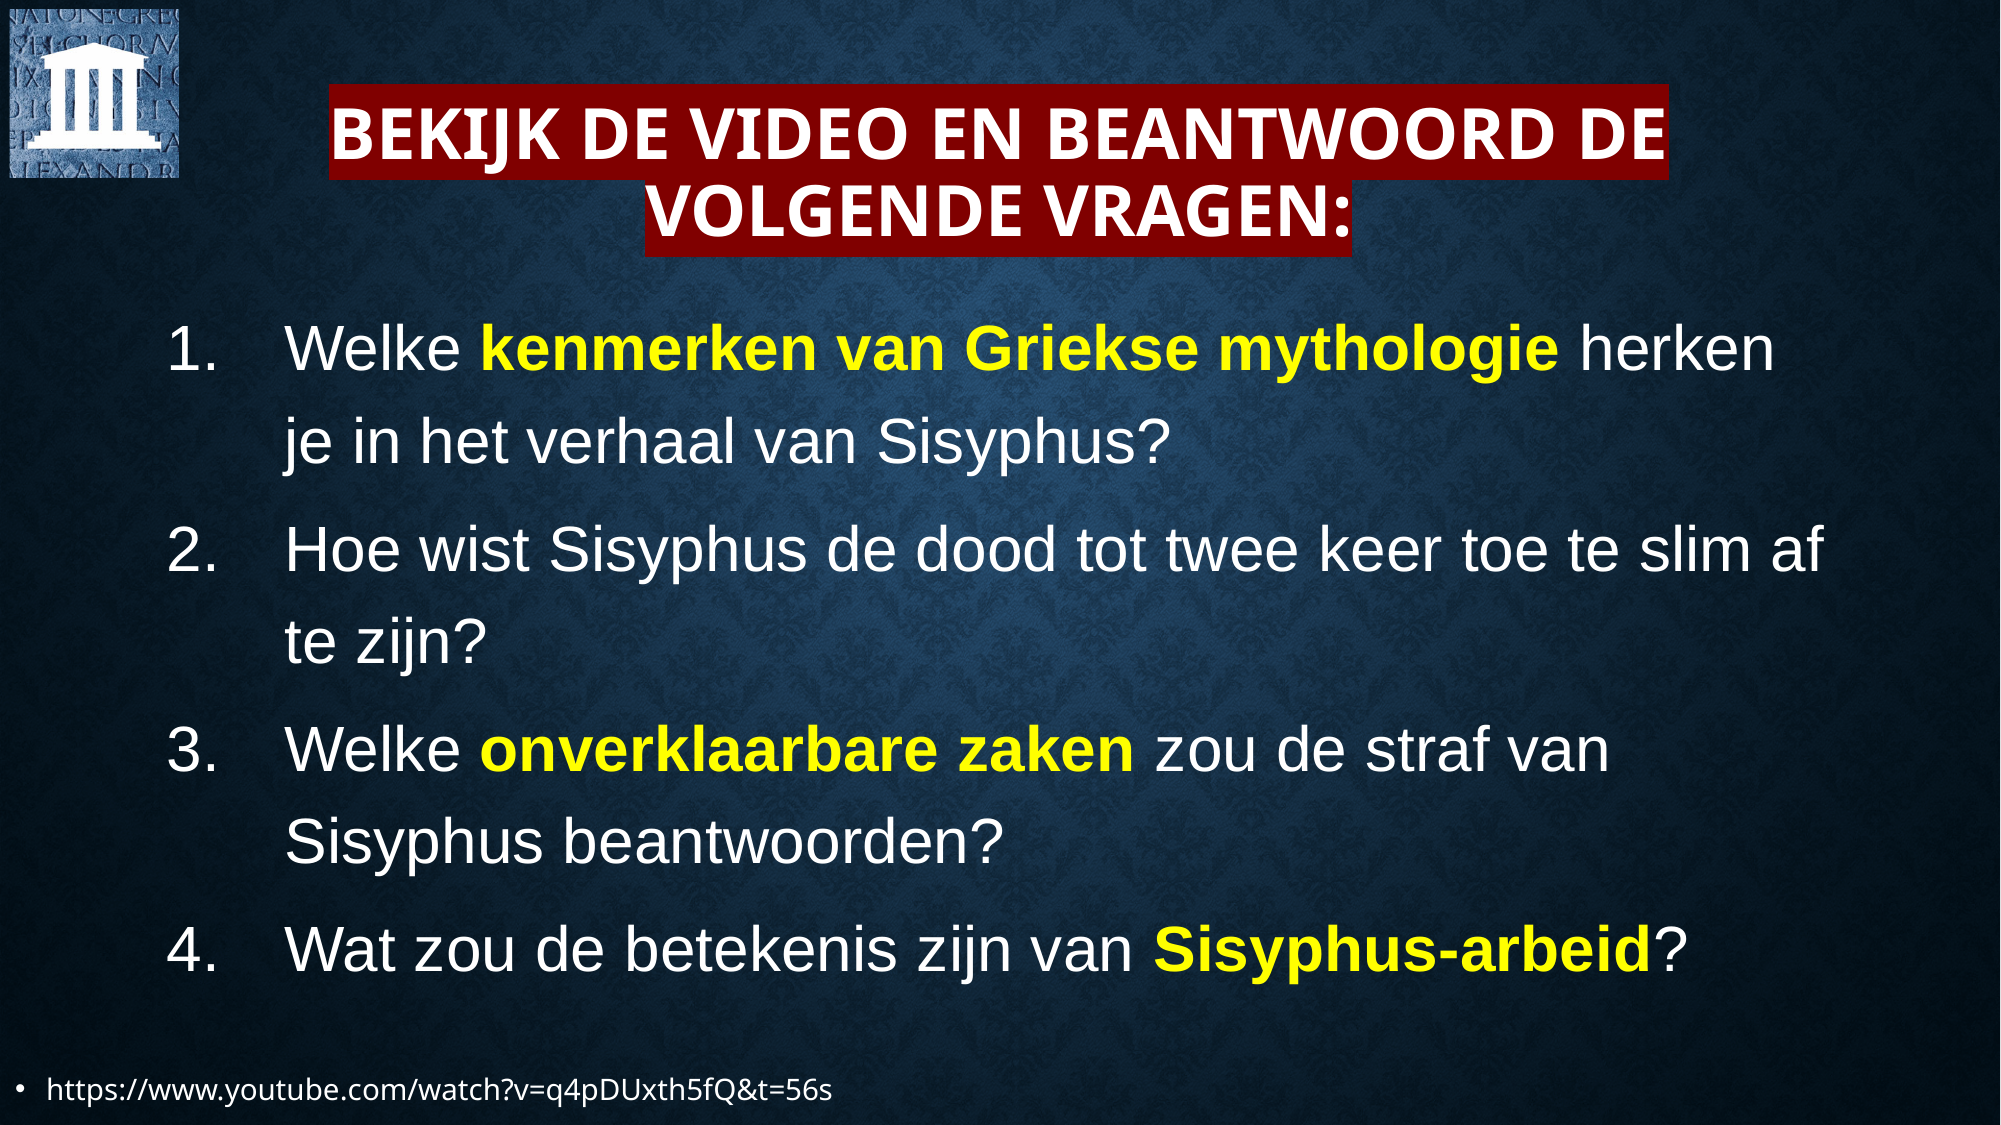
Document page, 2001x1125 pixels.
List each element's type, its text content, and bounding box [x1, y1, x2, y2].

list Welke kenmerken van Griekse mythologie herken je in het verhaal van Sisyphus? Hoe wist Sisyphus de dood tot twee keer toe te slim af te zijn? Welke onverklaarbare zaken zou de straf van Sisyphus beantwoorden? Wat zou de betekenis zijn van Sisyphus-arbeid? [151, 283, 1851, 996]
picture [9, 8, 180, 179]
text_box https://www.youtube.com/watch?v=q4pDUxth5fQ&t=56s [0, 1055, 1261, 1114]
title Bekijk de video en beantwoord de volgende vragen: [149, 66, 1849, 284]
